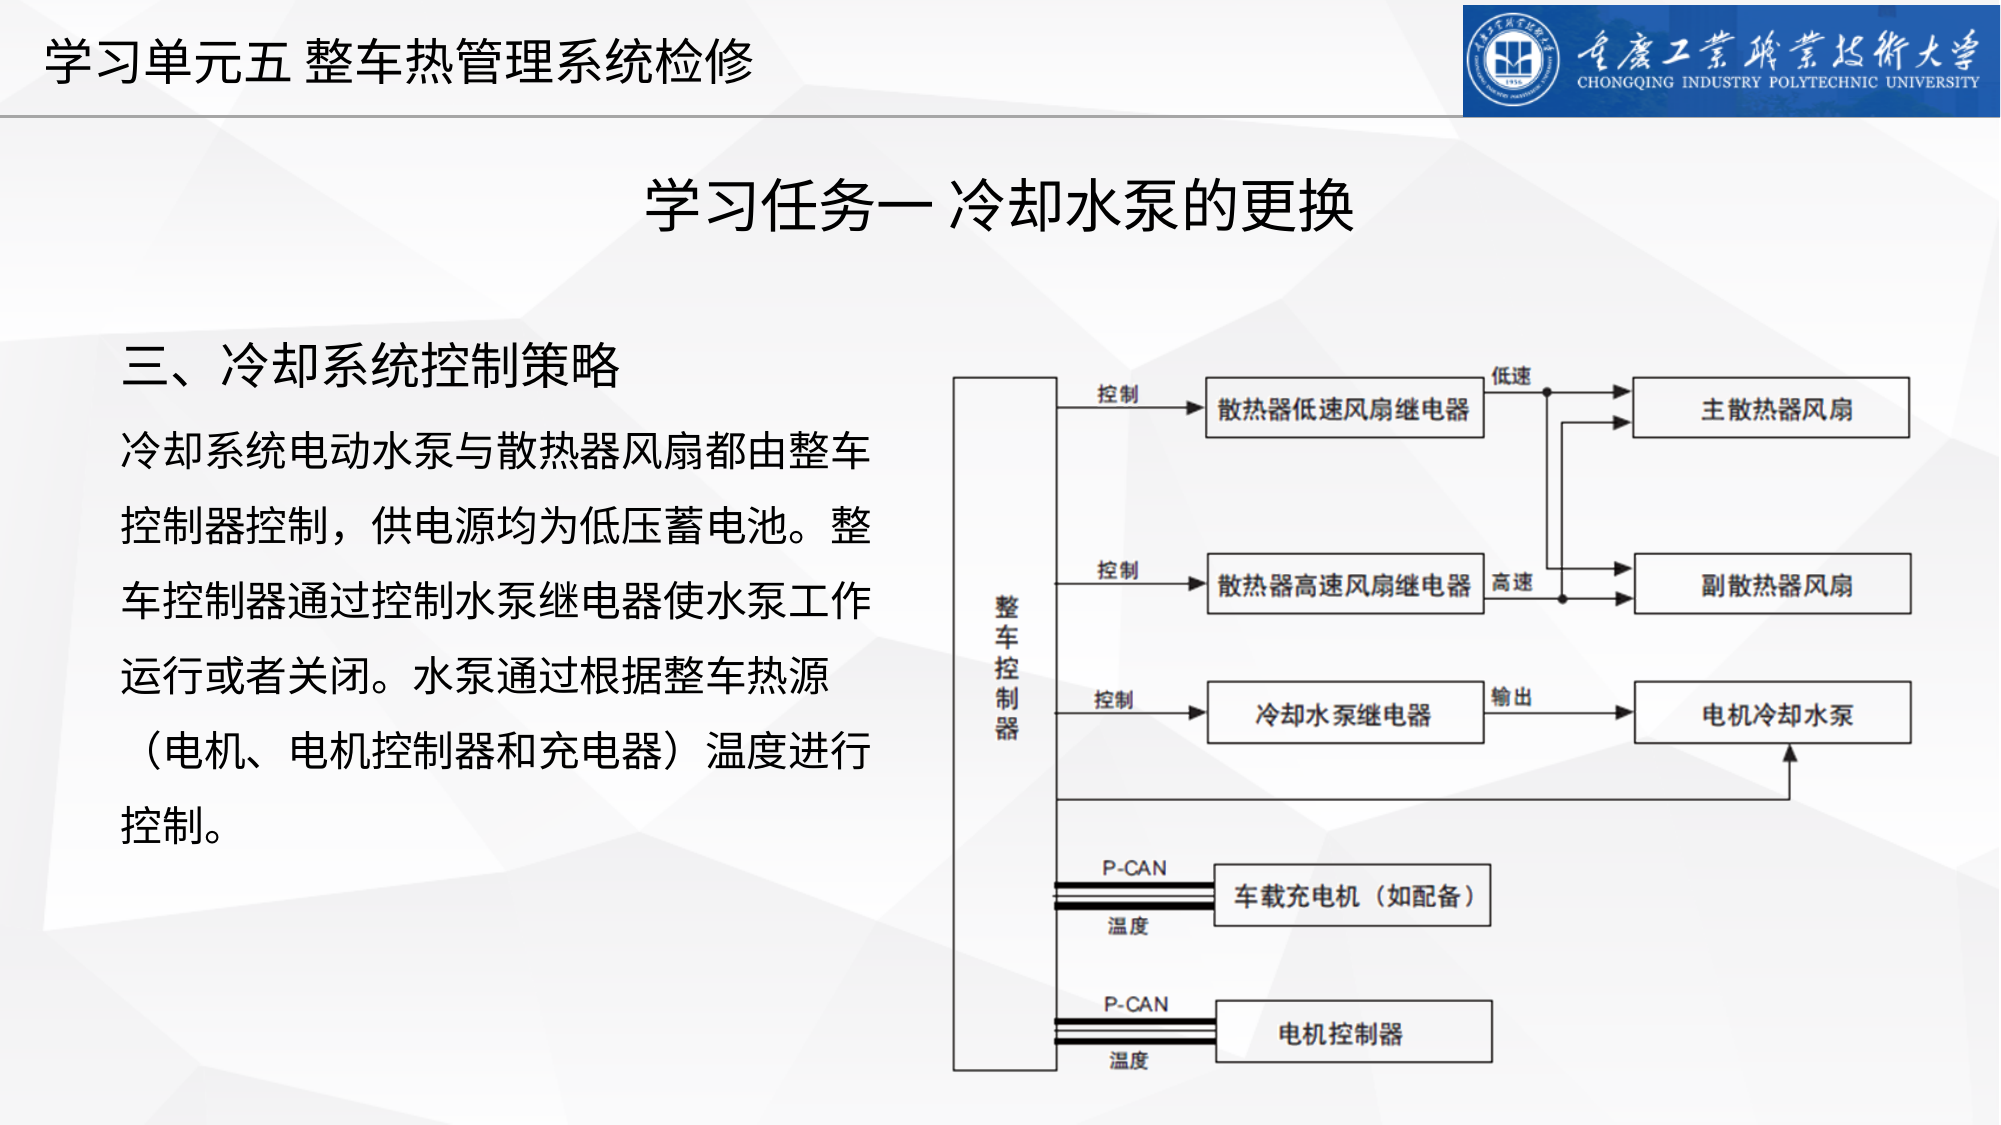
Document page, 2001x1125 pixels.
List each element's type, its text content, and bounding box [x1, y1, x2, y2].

picture [0, 0, 2001, 117]
text_box 冷却系统电动水泵与散热器风扇都由整车控制器控制，供电源均为低压蓄电池。整车控制器通过控制水泵继电器使水泵工作运行或者关闭。水泵通过根据整车热源（电机、电机控制器和充电器）温度进行控制。 [105, 392, 918, 858]
text_box 三、冷却系统控制策略 [105, 297, 725, 392]
text_box 学习任务一 冷却水泵的更换 [433, 161, 1567, 247]
picture [0, 118, 1999, 1125]
